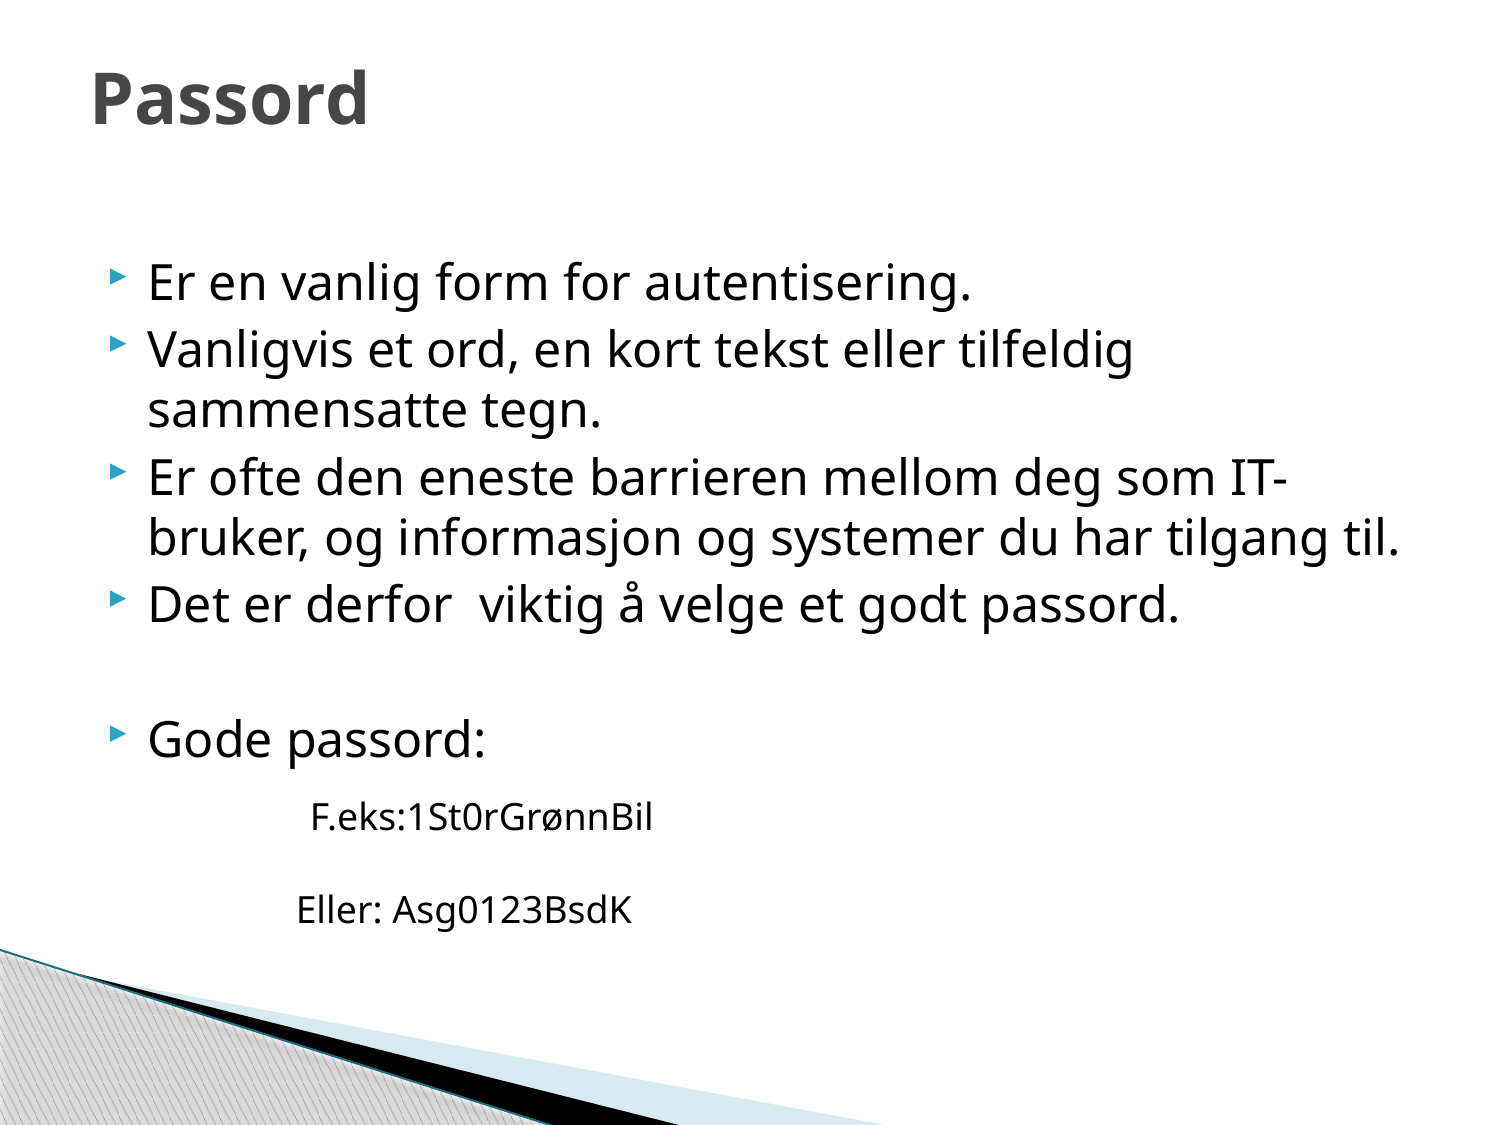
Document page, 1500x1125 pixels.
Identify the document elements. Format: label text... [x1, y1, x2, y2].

text_box Eller: Asg0123BsdK [281, 878, 747, 984]
list Er en vanlig form for autentisering. Vanligvis et ord, en kort tekst eller tilfeldig sammensatte tegn. Er ofte den eneste barrieren mellom deg som IT-bruker, og informasjon og systemer du har tilgang til. Det er derfor viktig å velge et godt passord. Gode passord: [75, 243, 1425, 844]
text_box F.eks:1St0rGrønnBil [220, 785, 670, 845]
title Passord [75, 45, 1425, 233]
